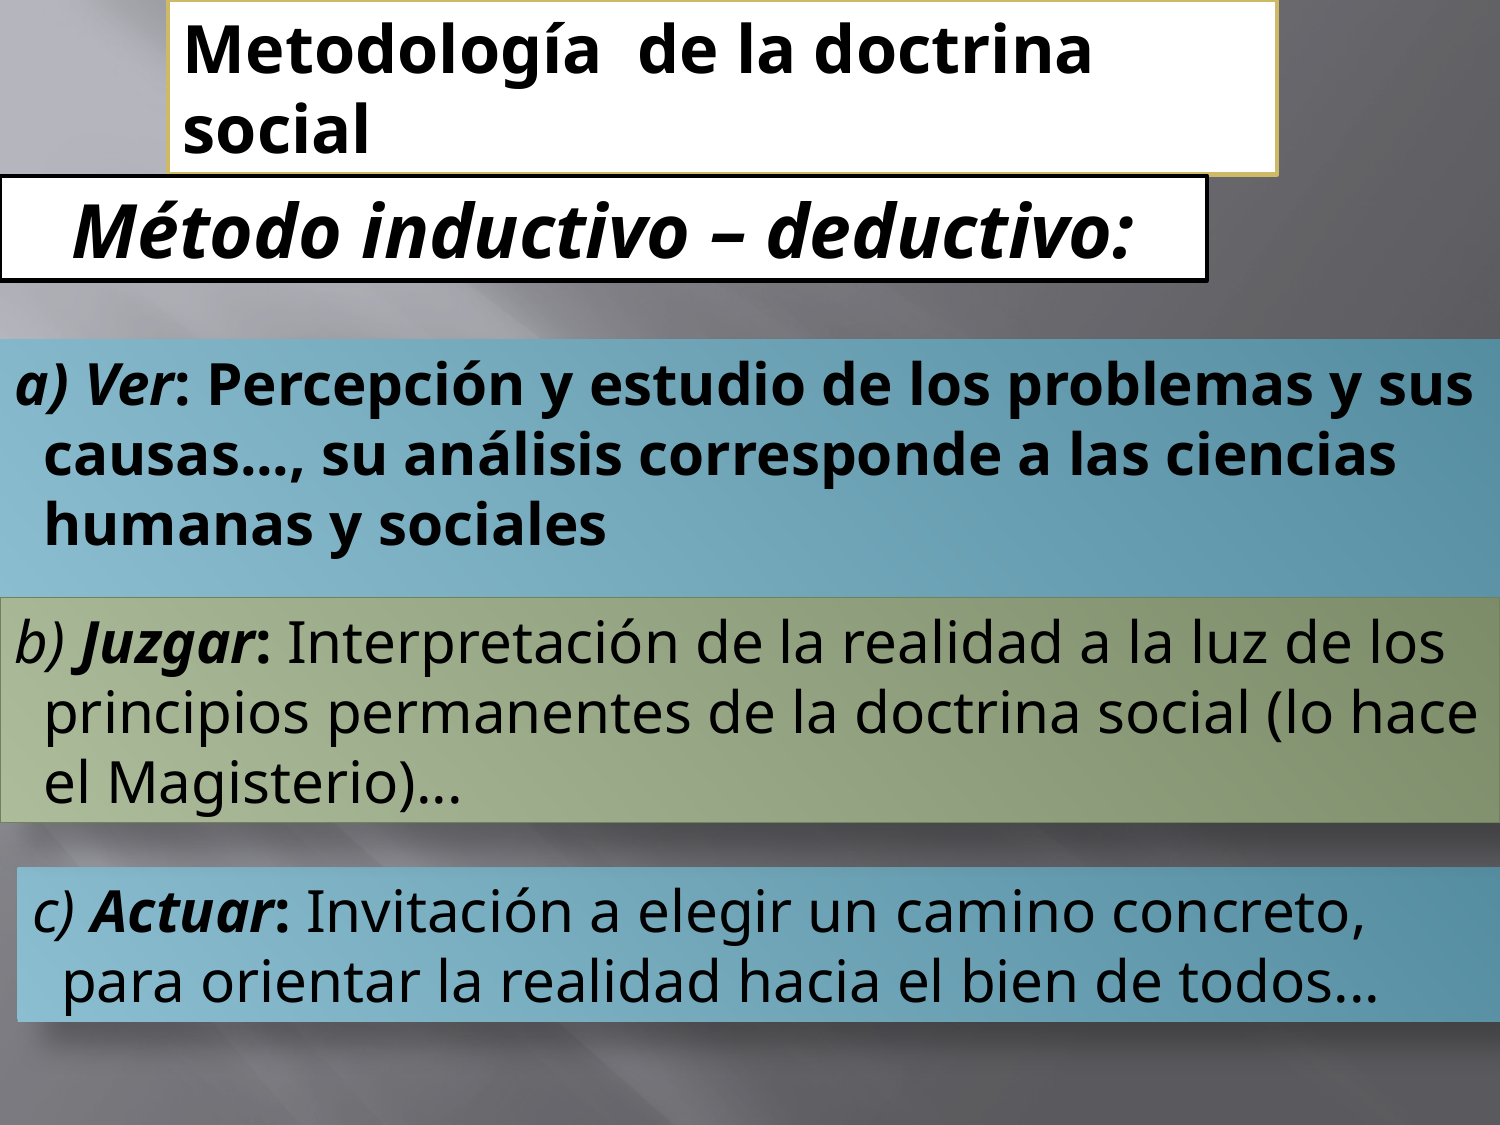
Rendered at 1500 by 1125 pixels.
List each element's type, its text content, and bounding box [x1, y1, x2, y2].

text_box Método inductivo – deductivo: [0, 174, 1209, 283]
text_box c) Actuar: Invitación a elegir un camino concreto, para orientar la realidad hacia el bien de todos... [17, 867, 1500, 1022]
text_box b) Juzgar: Interpretación de la realidad a la luz de los principios permanentes de la doctrina social (lo hace el Magisterio)... [0, 597, 1500, 823]
text_box a) Ver: Percepción y estudio de los problemas y sus causas..., su análisis corresponde a las ciencias humanas y sociales [0, 339, 1500, 597]
text_box Metodología de la doctrina social [166, 0, 1279, 177]
